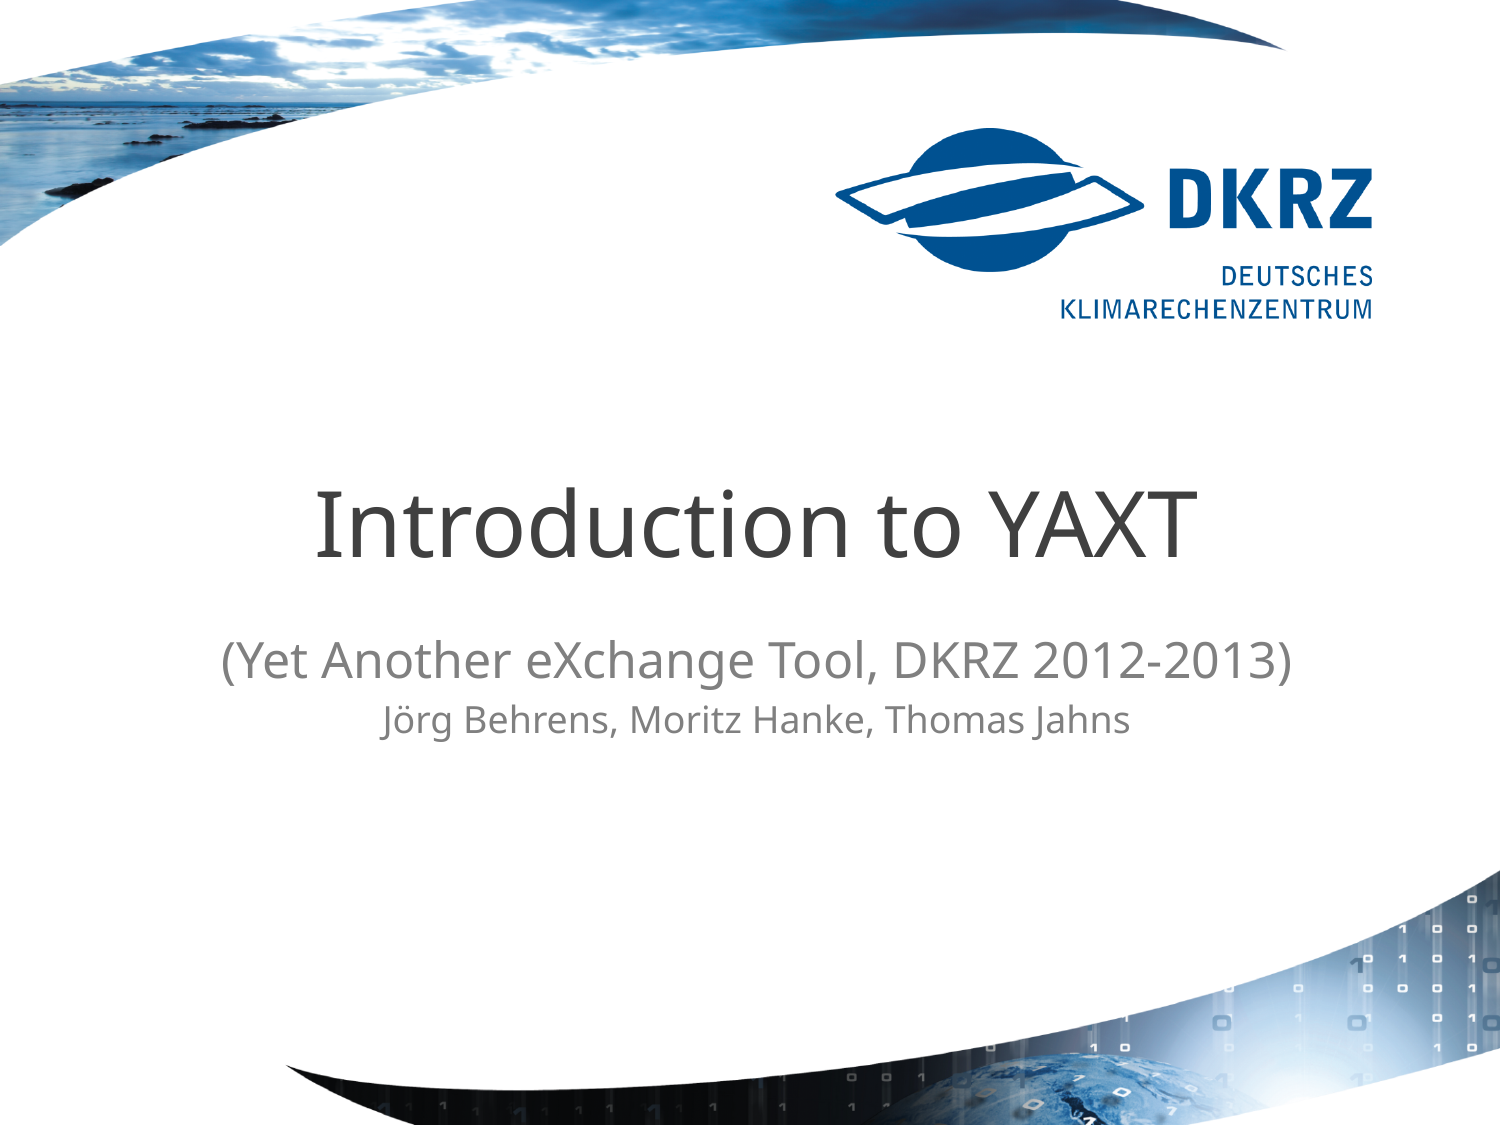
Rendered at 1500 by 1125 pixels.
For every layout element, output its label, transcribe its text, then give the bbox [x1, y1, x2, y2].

subtitle (Yet Another eXchange Tool, DKRZ 2012-2013) Jörg Behrens, Moritz Hanke, Thomas Jahns [119, 621, 1395, 798]
title Introduction to YAXT [119, 421, 1395, 621]
picture [285, 867, 1500, 1125]
picture [0, 0, 1372, 319]
